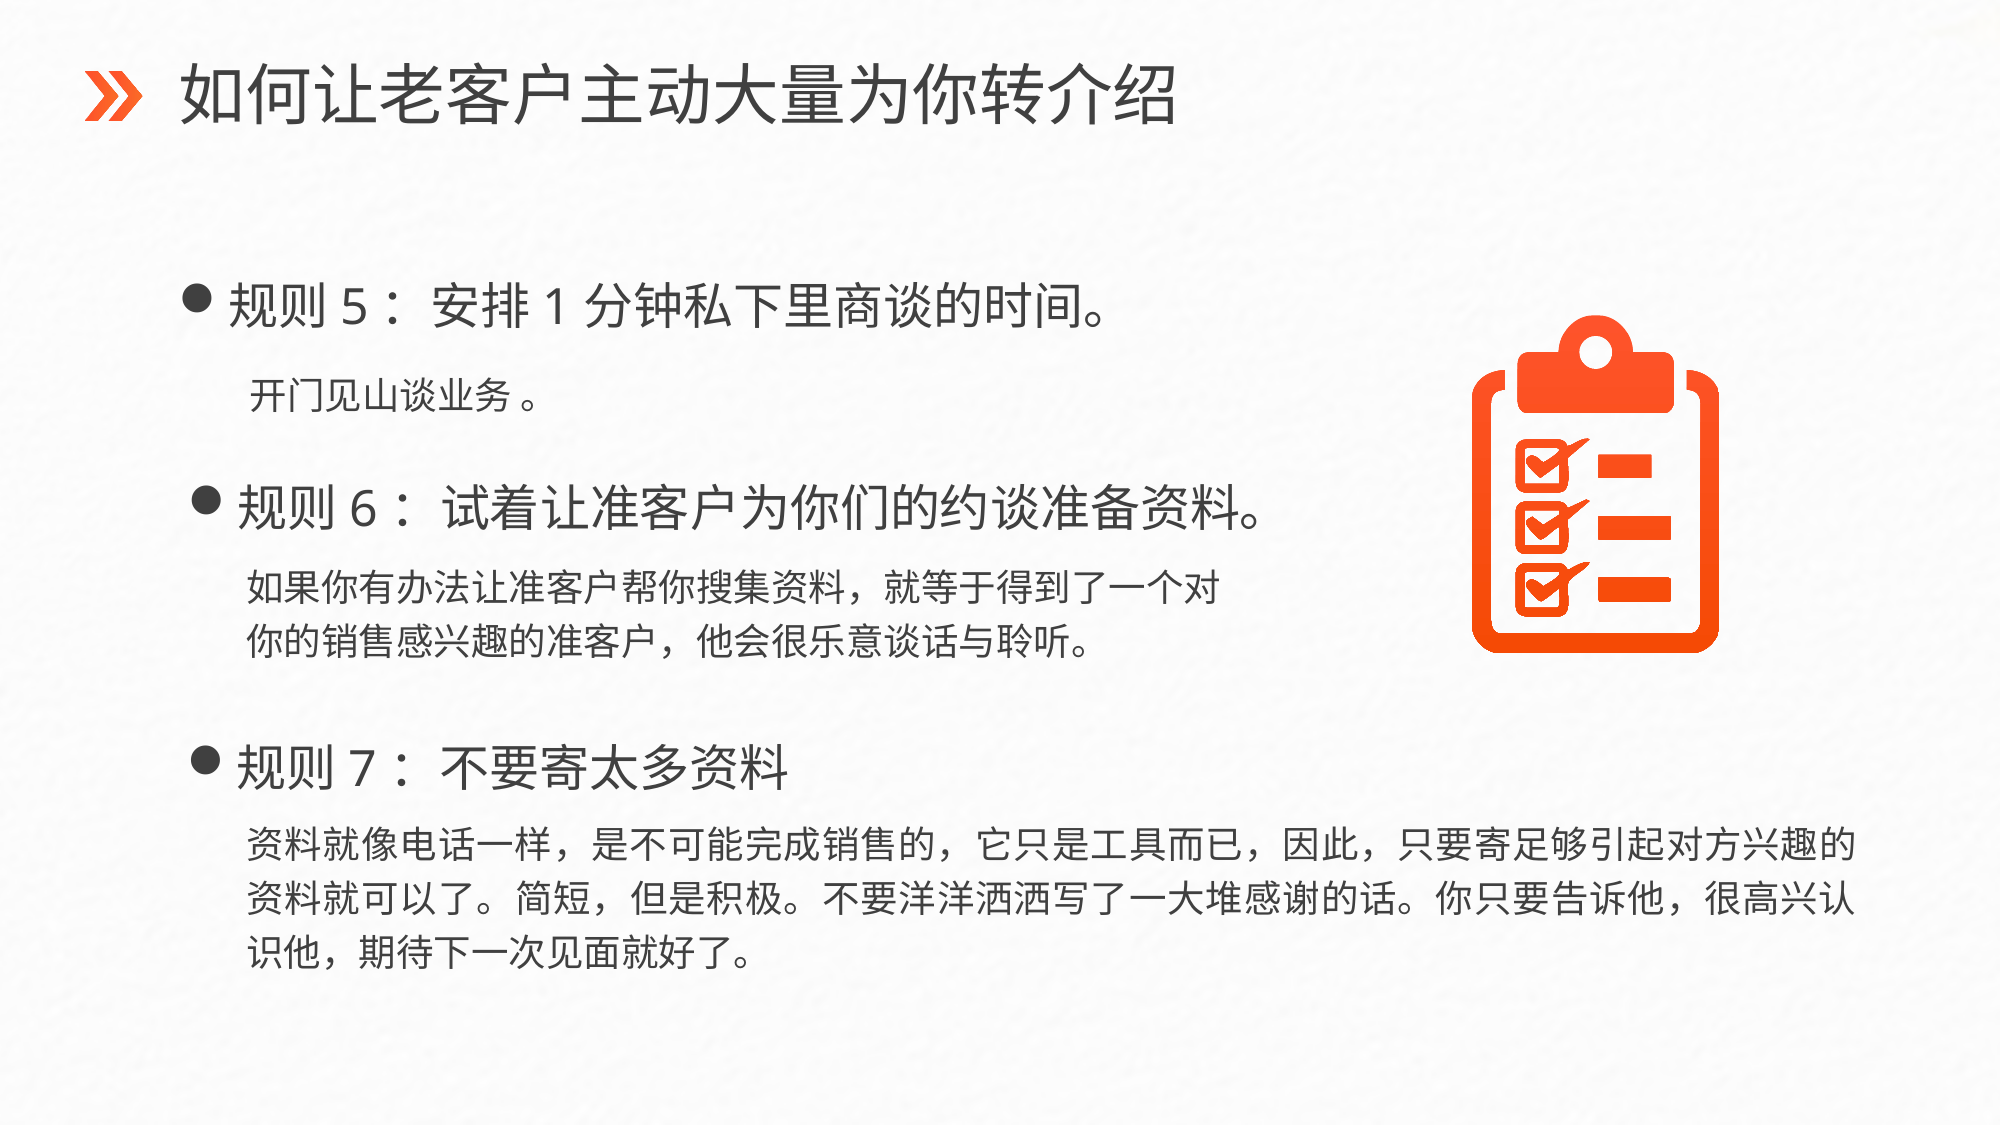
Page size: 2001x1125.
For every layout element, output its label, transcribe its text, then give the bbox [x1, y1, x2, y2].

text_box 开门见山谈业务 。 [234, 355, 573, 425]
text_box 如何让老客户主动大量为你转介绍 [163, 45, 1195, 141]
text_box 规则7：不要寄太多资料 [172, 728, 805, 804]
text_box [84, 71, 143, 121]
text_box [1517, 315, 1674, 413]
text_box 规则6：试着让准客户为你们的约谈准备资料。 [172, 469, 1305, 545]
text_box 规则5：安排1分钟私下里商谈的时间。 [163, 267, 1148, 342]
text_box 如果你有办法让准客户帮你搜集资料，就等于得到了一个对你的销售感兴趣的准客户，他会很乐意谈话与聆听。 [231, 547, 1244, 671]
text_box [1472, 370, 1720, 654]
text_box 资料就像电话一样，是不可能完成销售的，它只是工具而已，因此，只要寄足够引起对方兴趣的资料就可以了。简短，但是积极。不要洋洋洒洒写了一大堆感谢的话。你只要告诉他，很高兴认识他，期待下一次见面就好了。 [231, 804, 1872, 982]
